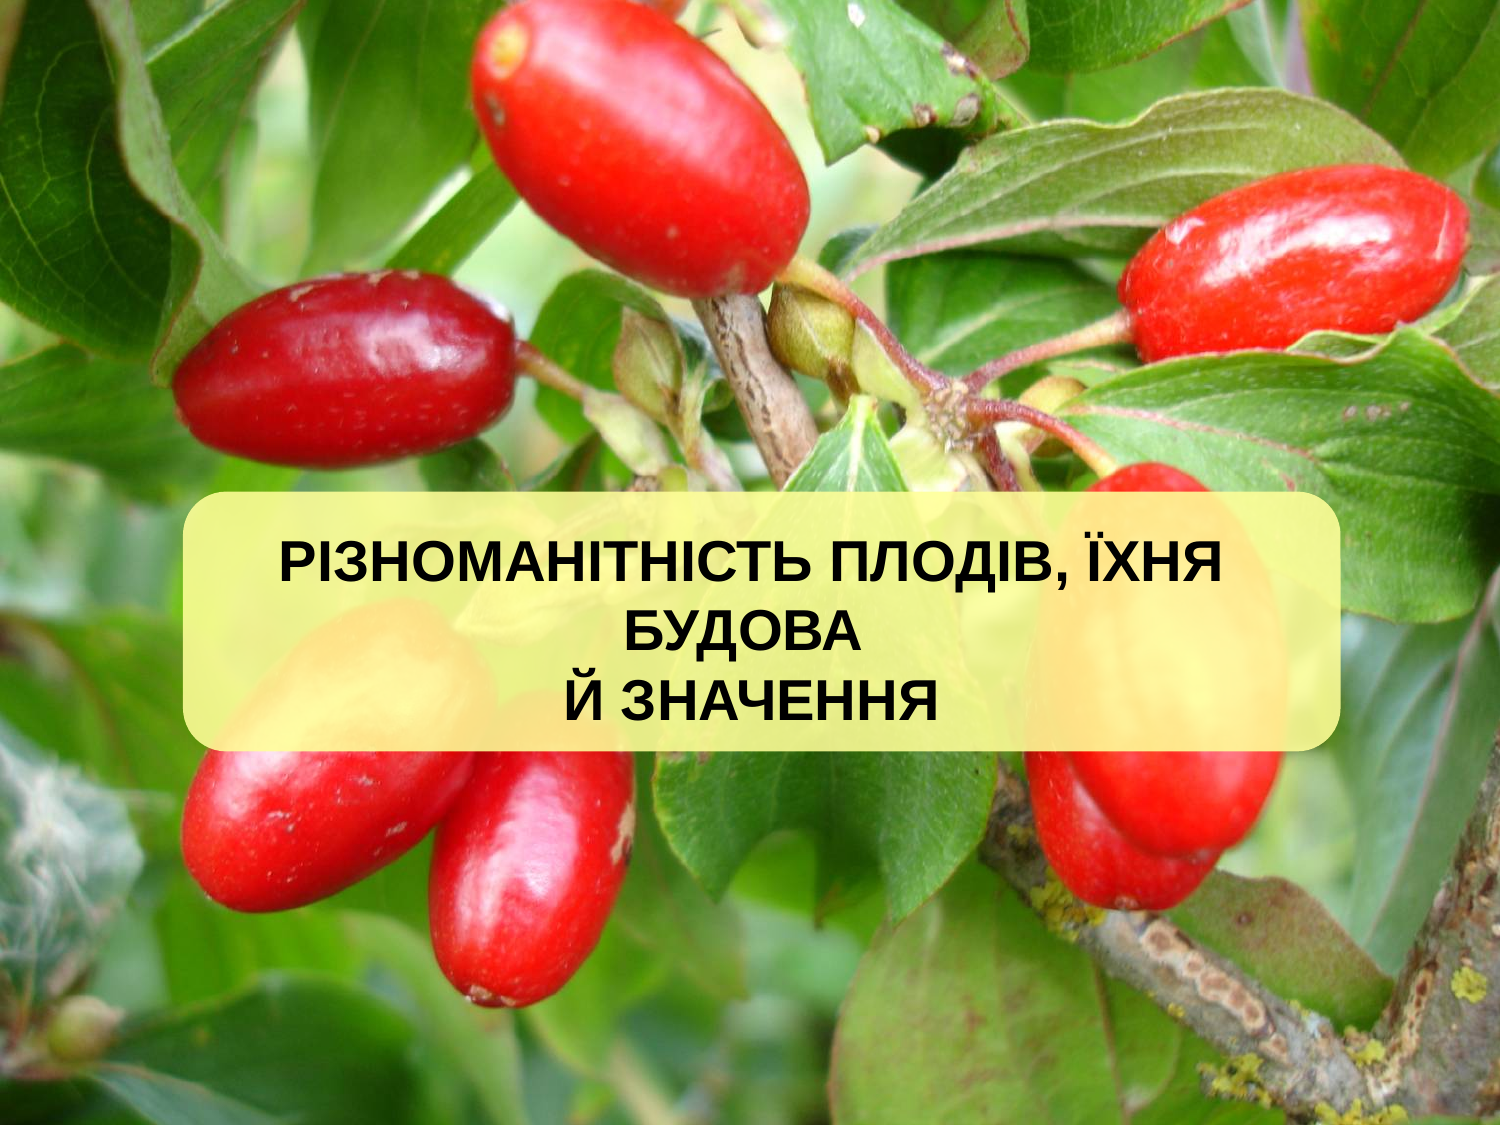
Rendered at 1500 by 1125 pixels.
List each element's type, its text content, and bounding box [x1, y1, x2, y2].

text_box [185, 489, 1343, 754]
picture [0, 0, 1500, 1125]
title РІЗНОМАНІТНІСТЬ ПЛОДІВ, ЇХНЯ БУДОВА Й ЗНАЧЕННЯ [178, 515, 1325, 741]
